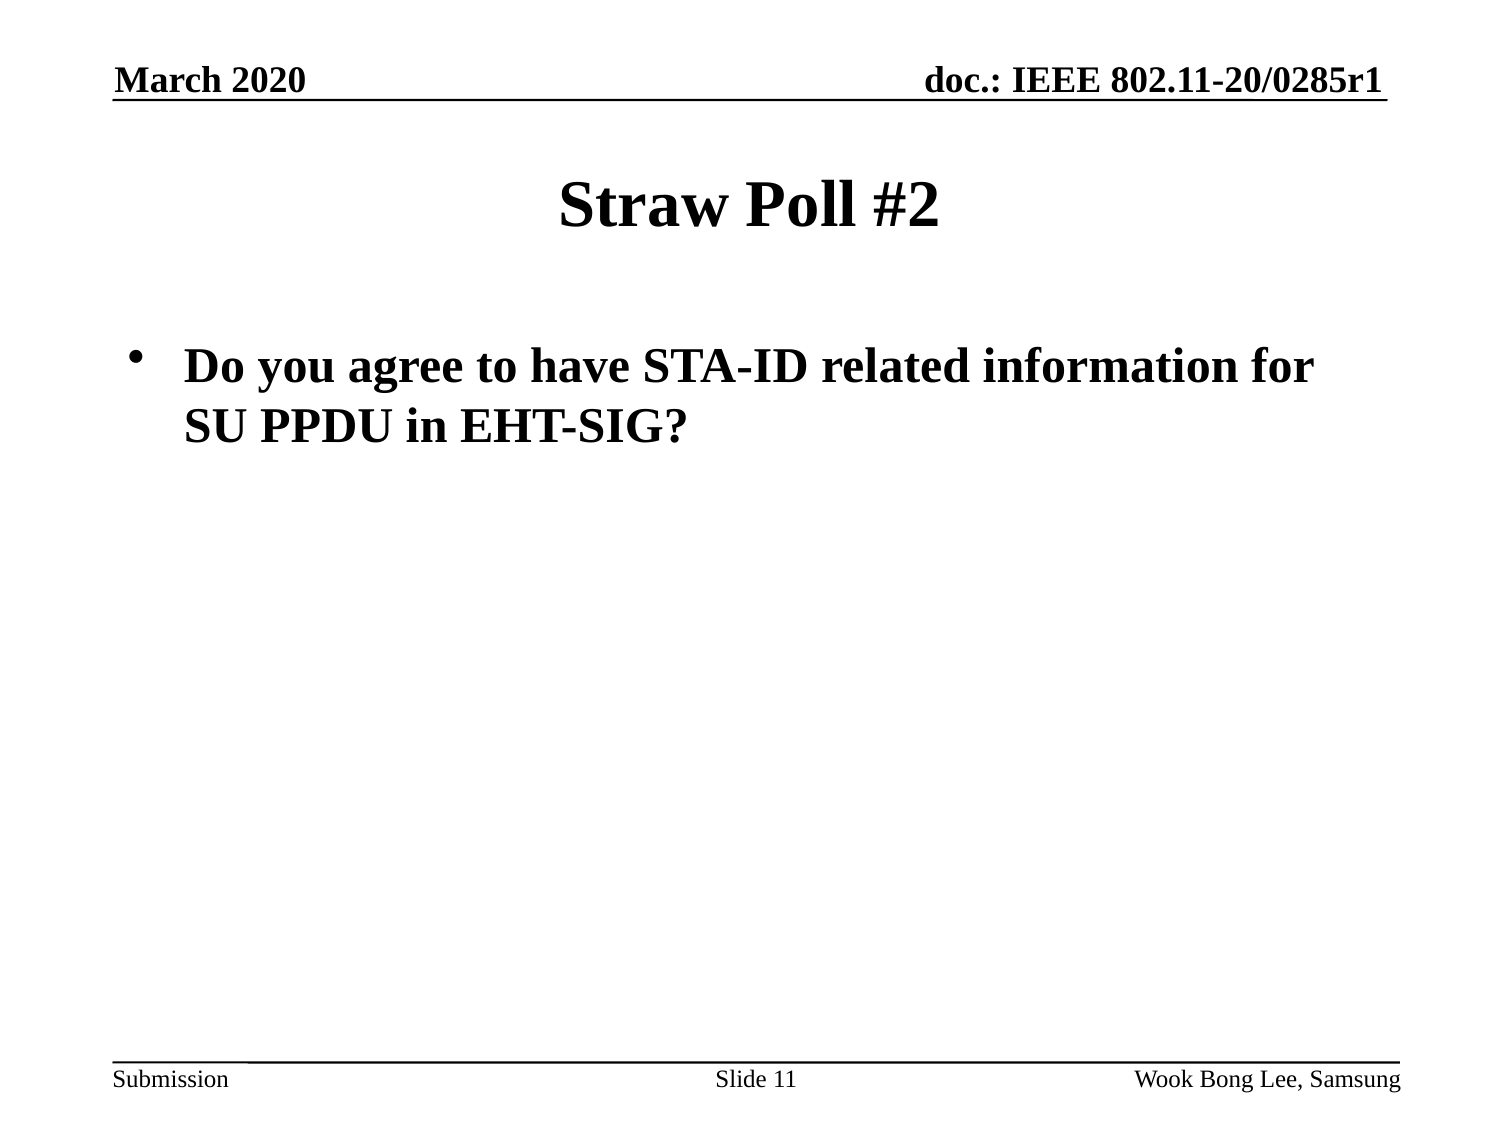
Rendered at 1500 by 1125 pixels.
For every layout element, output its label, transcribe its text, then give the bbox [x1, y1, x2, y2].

slide_number Slide 11 [712, 1061, 800, 1093]
footer Wook Bong Lee, Samsung [1130, 1061, 1402, 1093]
list Do you agree to have STA-ID related information for SU PPDU in EHT-SIG? [112, 324, 1388, 1001]
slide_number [114, 54, 309, 101]
title Straw Poll #2 [112, 112, 1388, 288]
